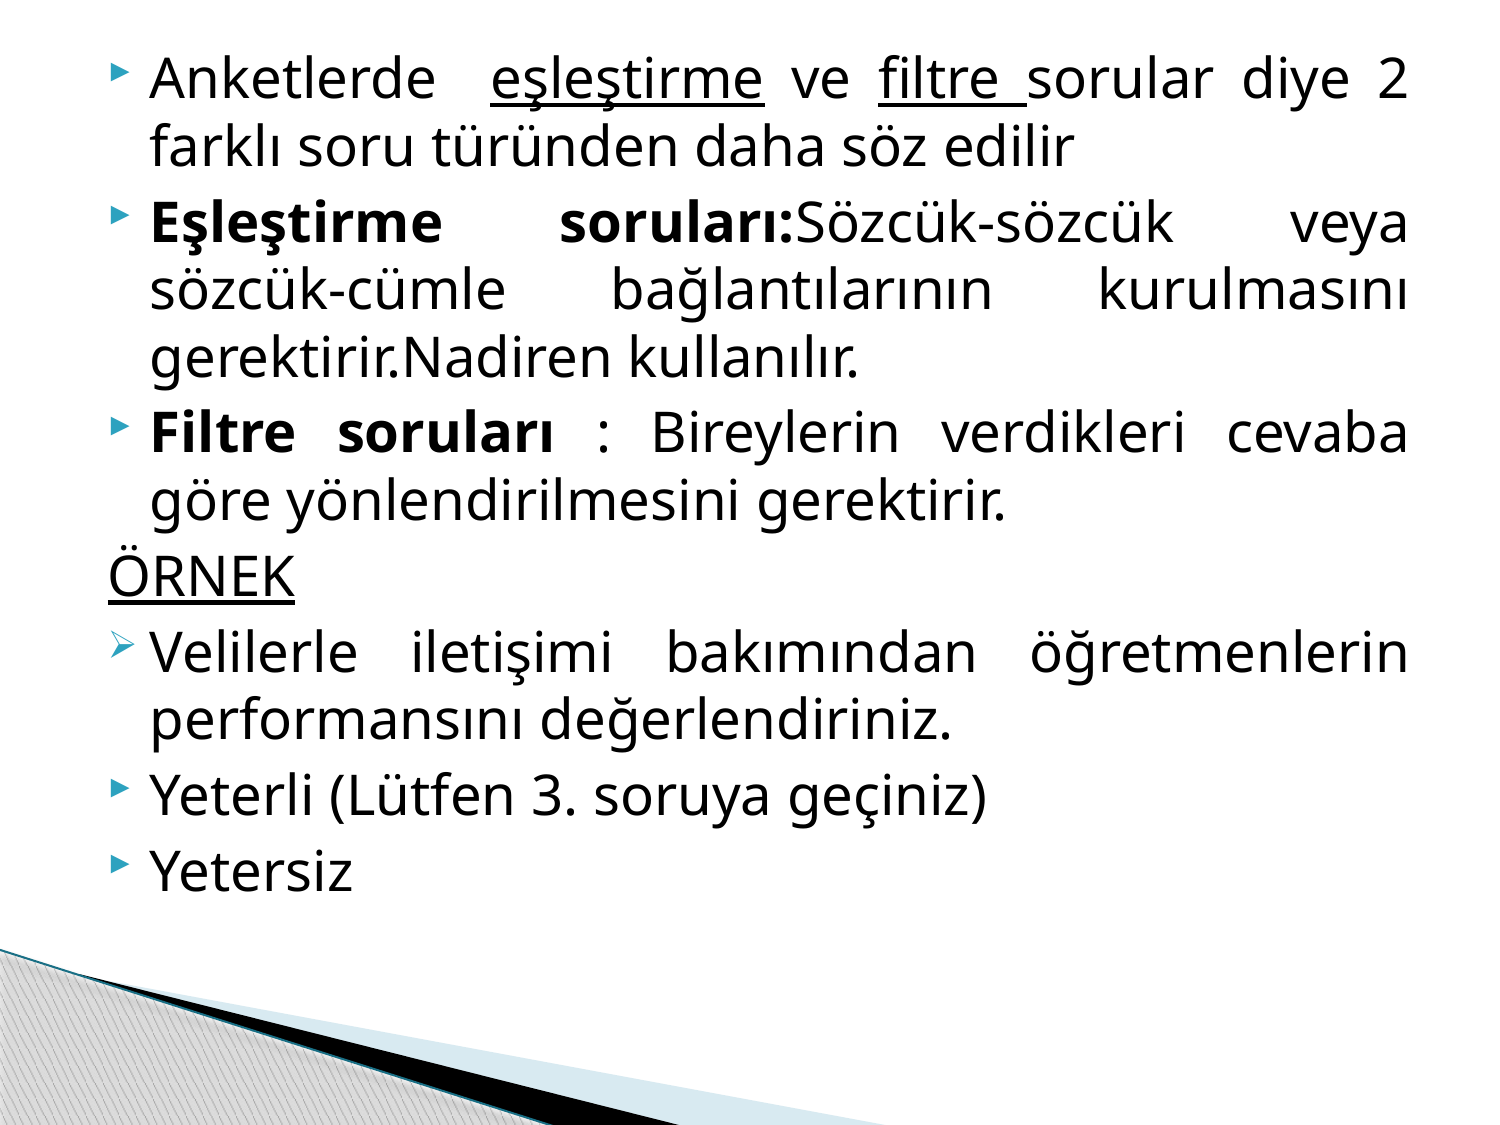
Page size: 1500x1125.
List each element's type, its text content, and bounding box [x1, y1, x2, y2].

list Anketlerde eşleştirme ve filtre sorular diye 2 farklı soru türünden daha söz edilir Eşleştirme soruları:Sözcük-sözcük veya sözcük-cümle bağlantılarının kurulmasını gerektirir.Nadiren kullanılır. Filtre soruları : Bireylerin verdikleri cevaba göre yönlendirilmesini gerektirir. ÖRNEK Velilerle iletişimi bakımından öğretmenlerin performansını değerlendiriniz. Yeterli (Lütfen 3. soruya geçiniz) Yetersiz [75, 35, 1425, 986]
